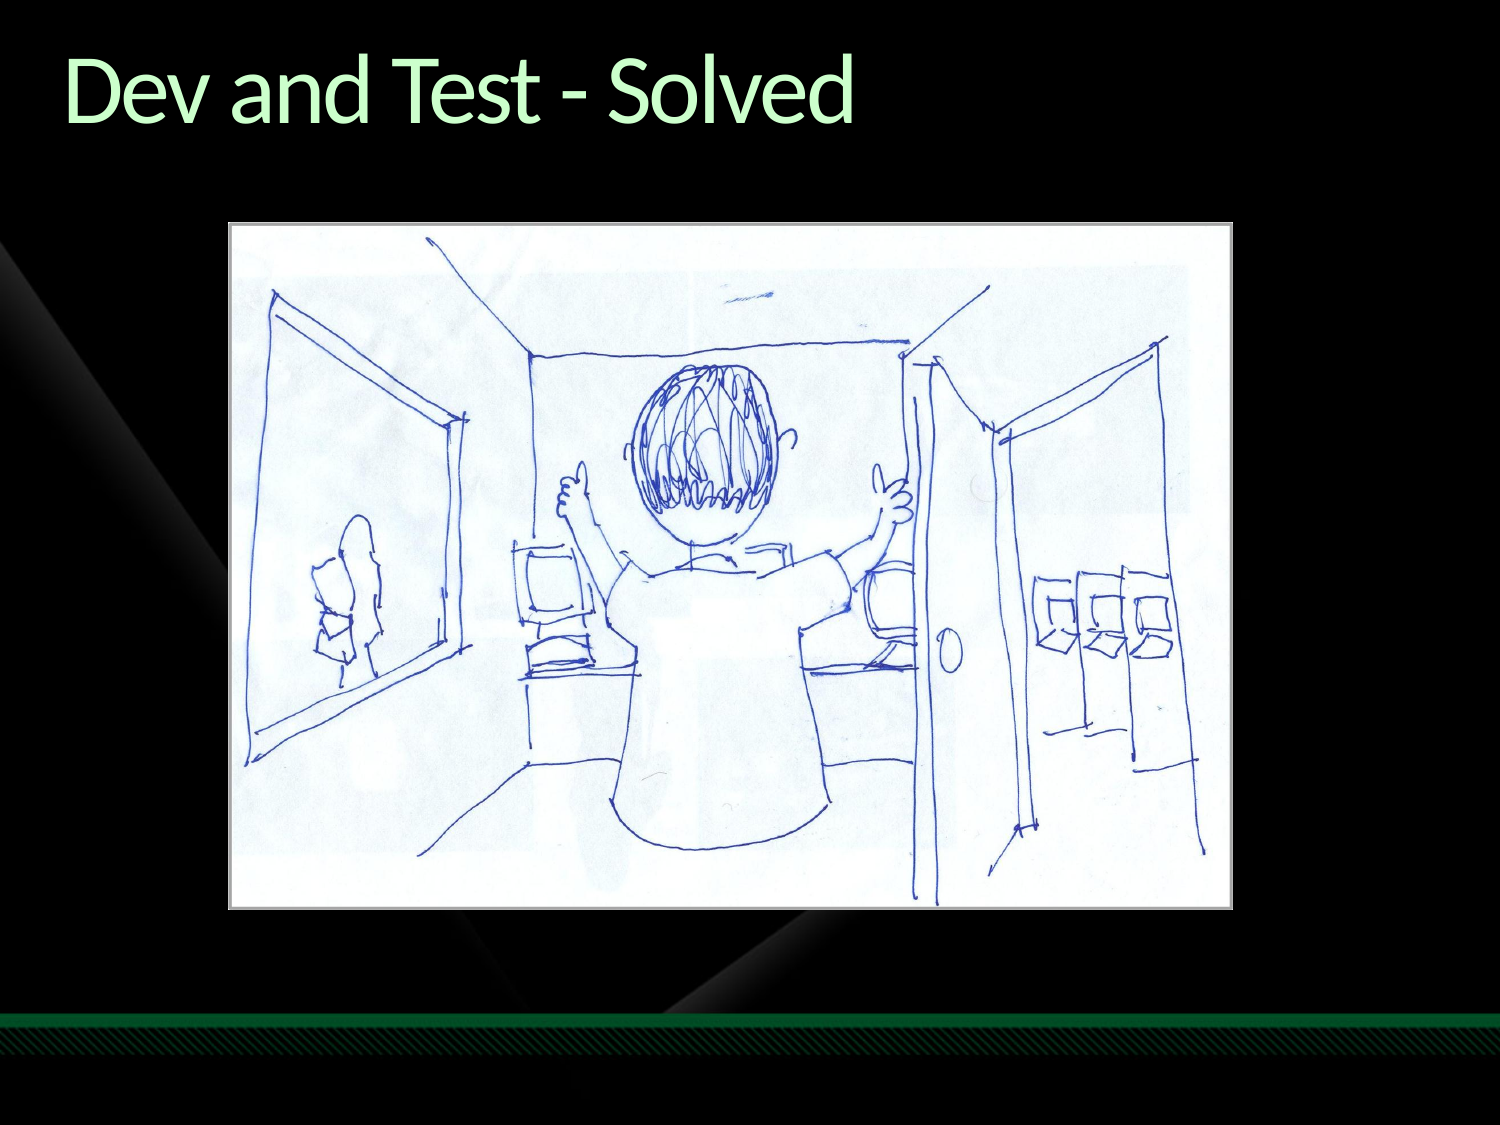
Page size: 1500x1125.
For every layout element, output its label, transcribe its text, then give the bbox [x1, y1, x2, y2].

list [227, 222, 1233, 910]
title Dev and Test - Solved [62, 37, 1438, 147]
picture [0, 0, 1500, 1125]
